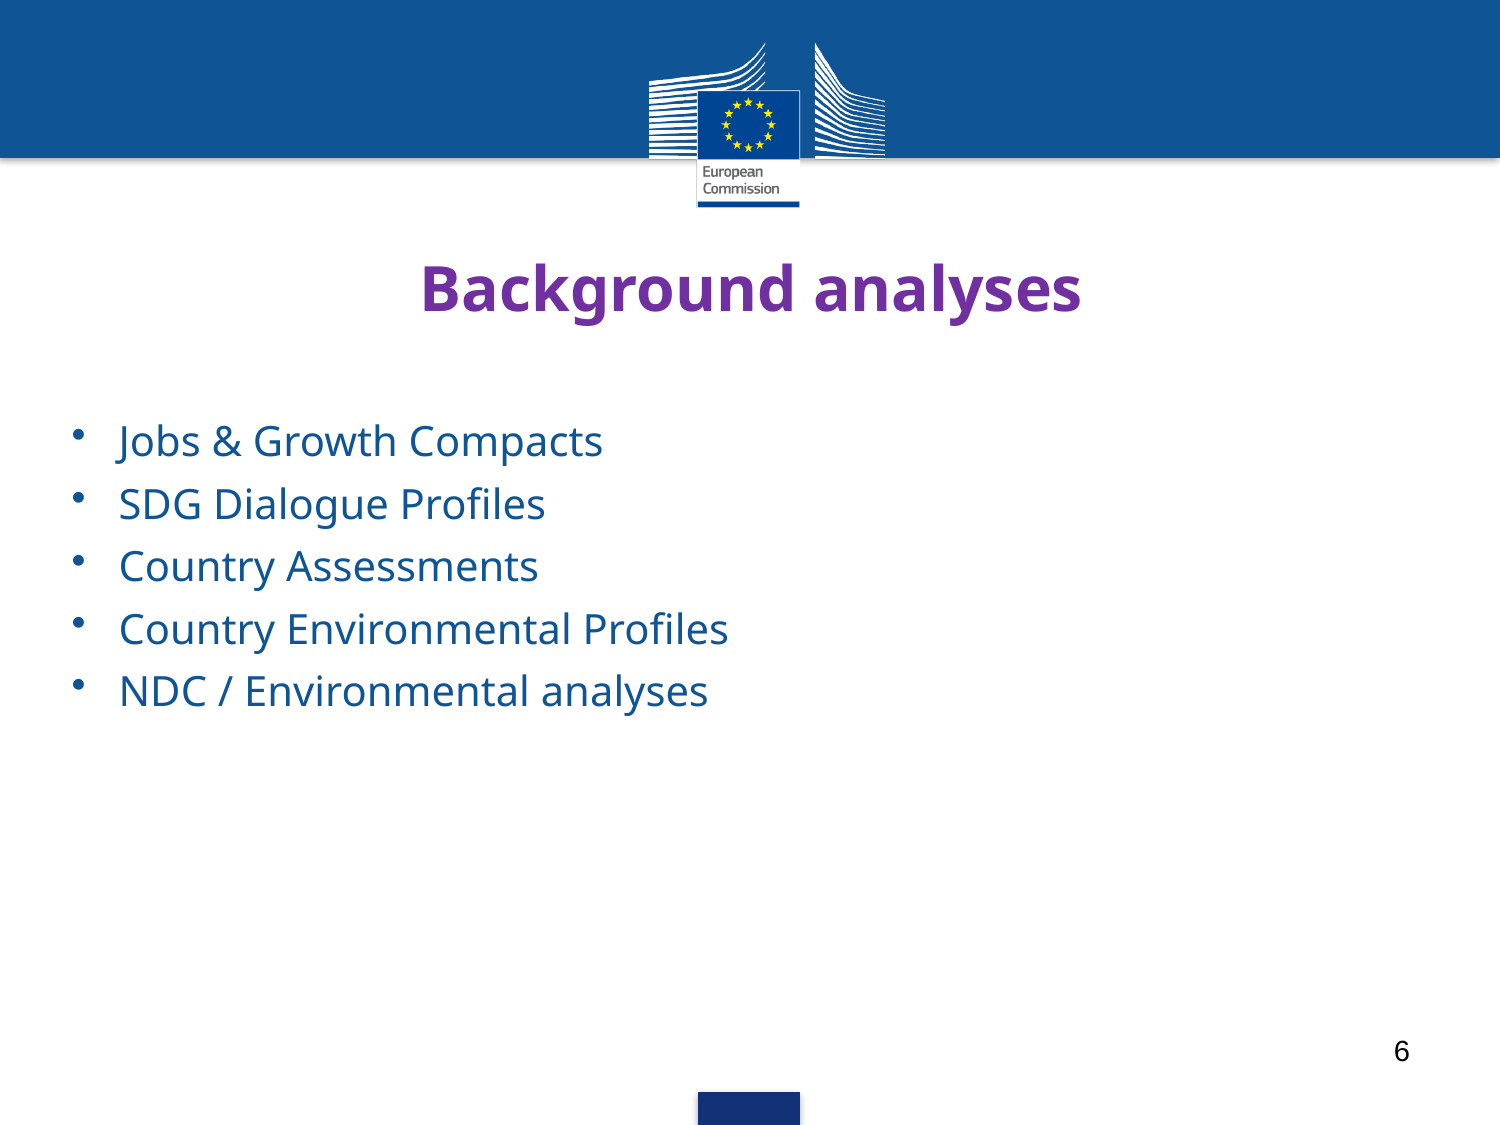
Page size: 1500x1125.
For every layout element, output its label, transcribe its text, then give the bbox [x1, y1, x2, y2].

slide_number 6 [1074, 1024, 1426, 1103]
text_box Jobs & Growth Compacts SDG Dialogue Profiles Country Assessments Country Environmental Profiles NDC / Environmental analyses [56, 362, 1420, 723]
title Background analyses [76, 209, 1426, 363]
picture [649, 42, 885, 208]
